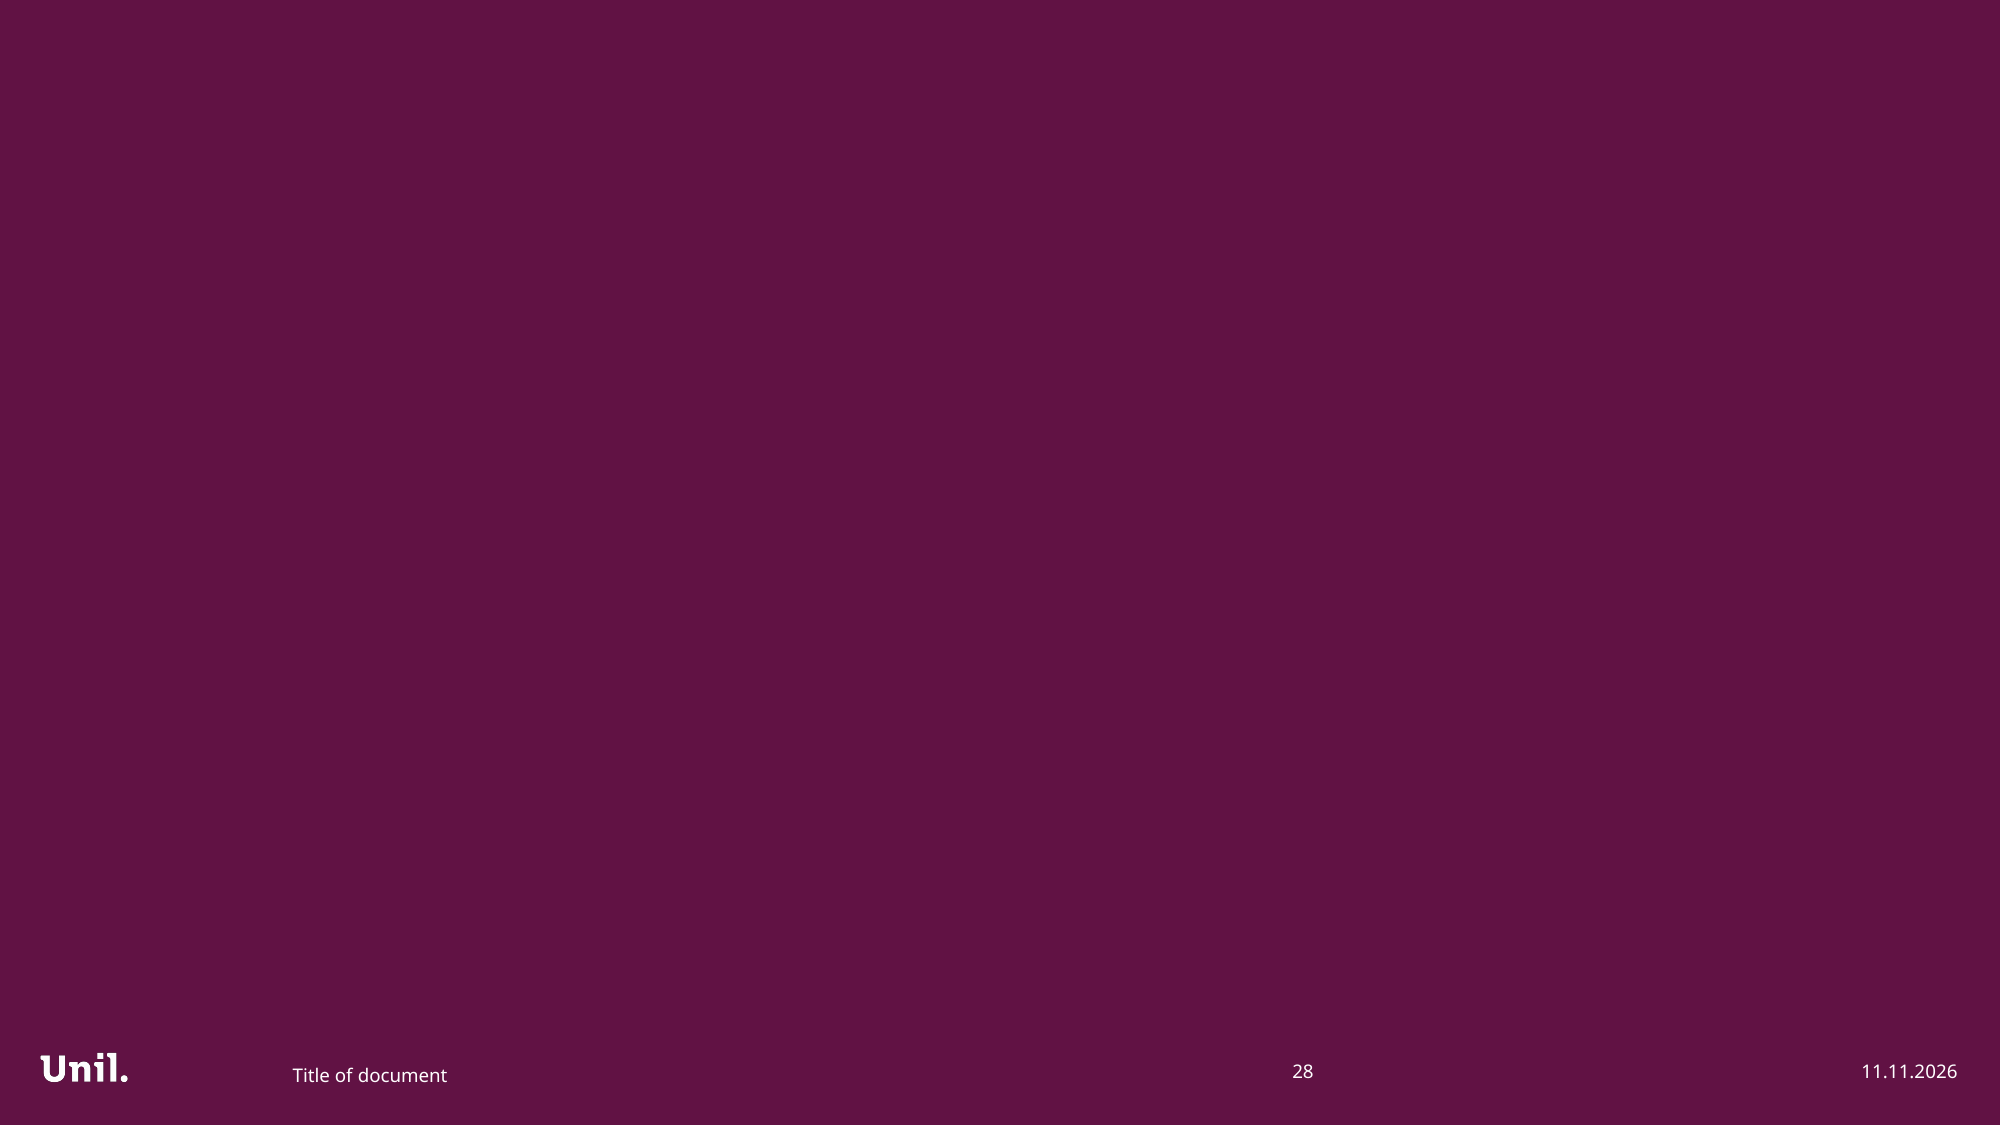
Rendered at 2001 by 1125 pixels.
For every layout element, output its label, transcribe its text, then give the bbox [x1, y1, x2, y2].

slide_number 28 [1250, 1037, 1355, 1086]
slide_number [1789, 1026, 1958, 1086]
picture [27, 1042, 141, 1095]
footer Title of document [292, 1011, 1048, 1087]
